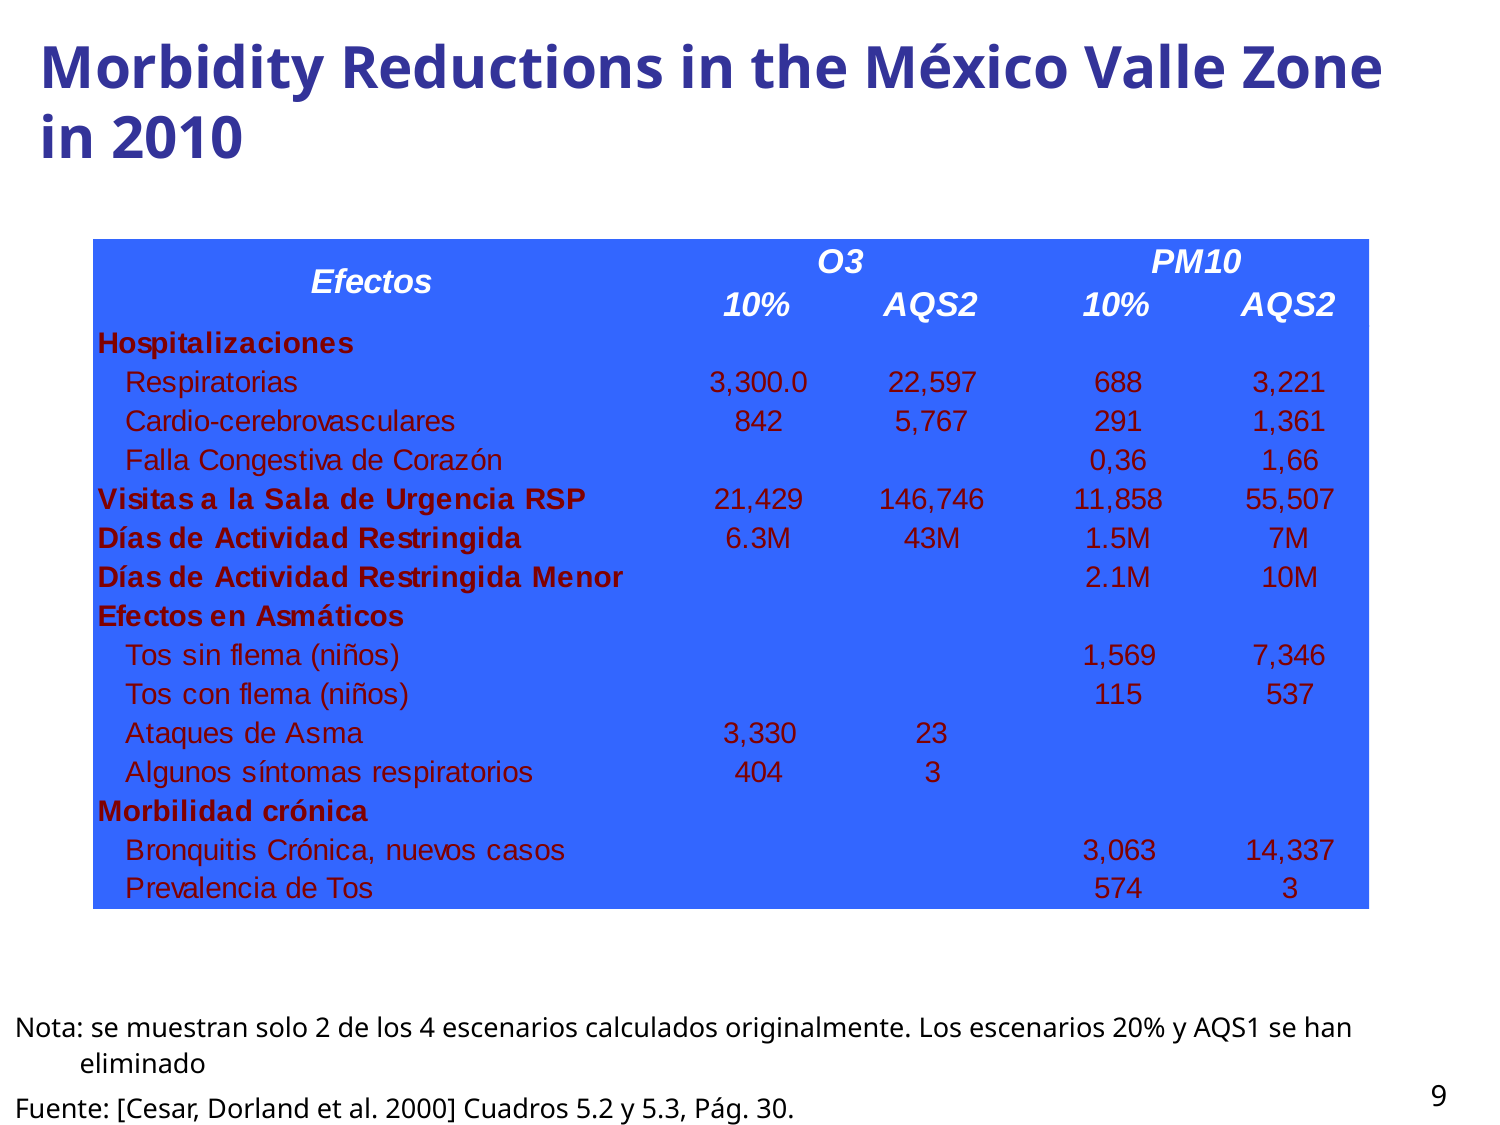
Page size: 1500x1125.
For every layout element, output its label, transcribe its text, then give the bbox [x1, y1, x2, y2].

text_box Nota: se muestran solo 2 de los 4 escenarios calculados originalmente. Los escenarios 20% y AQS1 se han eliminado Fuente: [Cesar, Dorland et al. 2000] Cuadros 5.2 y 5.3, Pág. 30. [0, 999, 1500, 1075]
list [90, 237, 1372, 912]
title Morbidity Reductions in the México Valle Zone in 2010 [24, 24, 1463, 176]
slide_number 9 [1149, 1075, 1463, 1125]
